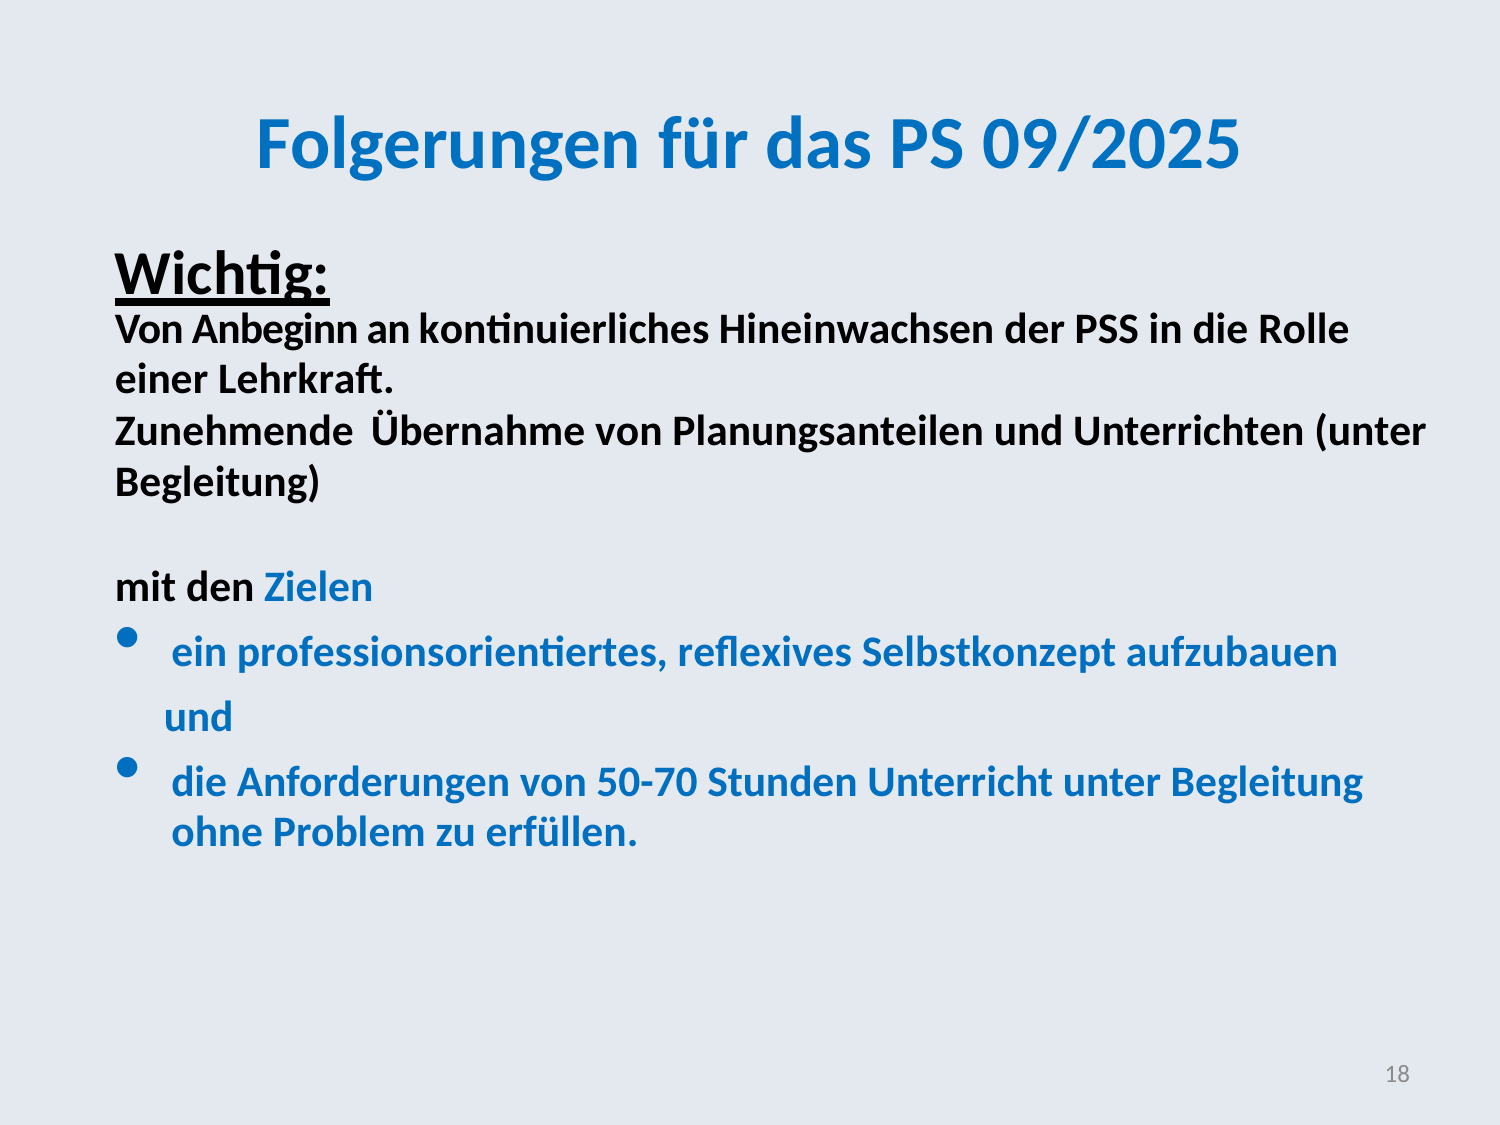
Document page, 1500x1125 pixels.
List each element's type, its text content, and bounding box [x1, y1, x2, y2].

list Wichtig: Von Anbeginn an kontinuierliches Hineinwachsen der PSS in die Rolle einer Lehrkraft. Zunehmende Übernahme von Planungsanteilen und Unterrichten (unter Begleitung) mit den Zielen ein professionsorientiertes, reflexives Selbstkonzept aufzubauen und die Anforderungen von 50-70 Stunden Unterricht unter Begleitung ohne Problem zu erfüllen. [99, 223, 1450, 966]
title Folgerungen für das PS 09/2025 [75, 45, 1425, 233]
slide_number 18 [1074, 1042, 1425, 1103]
